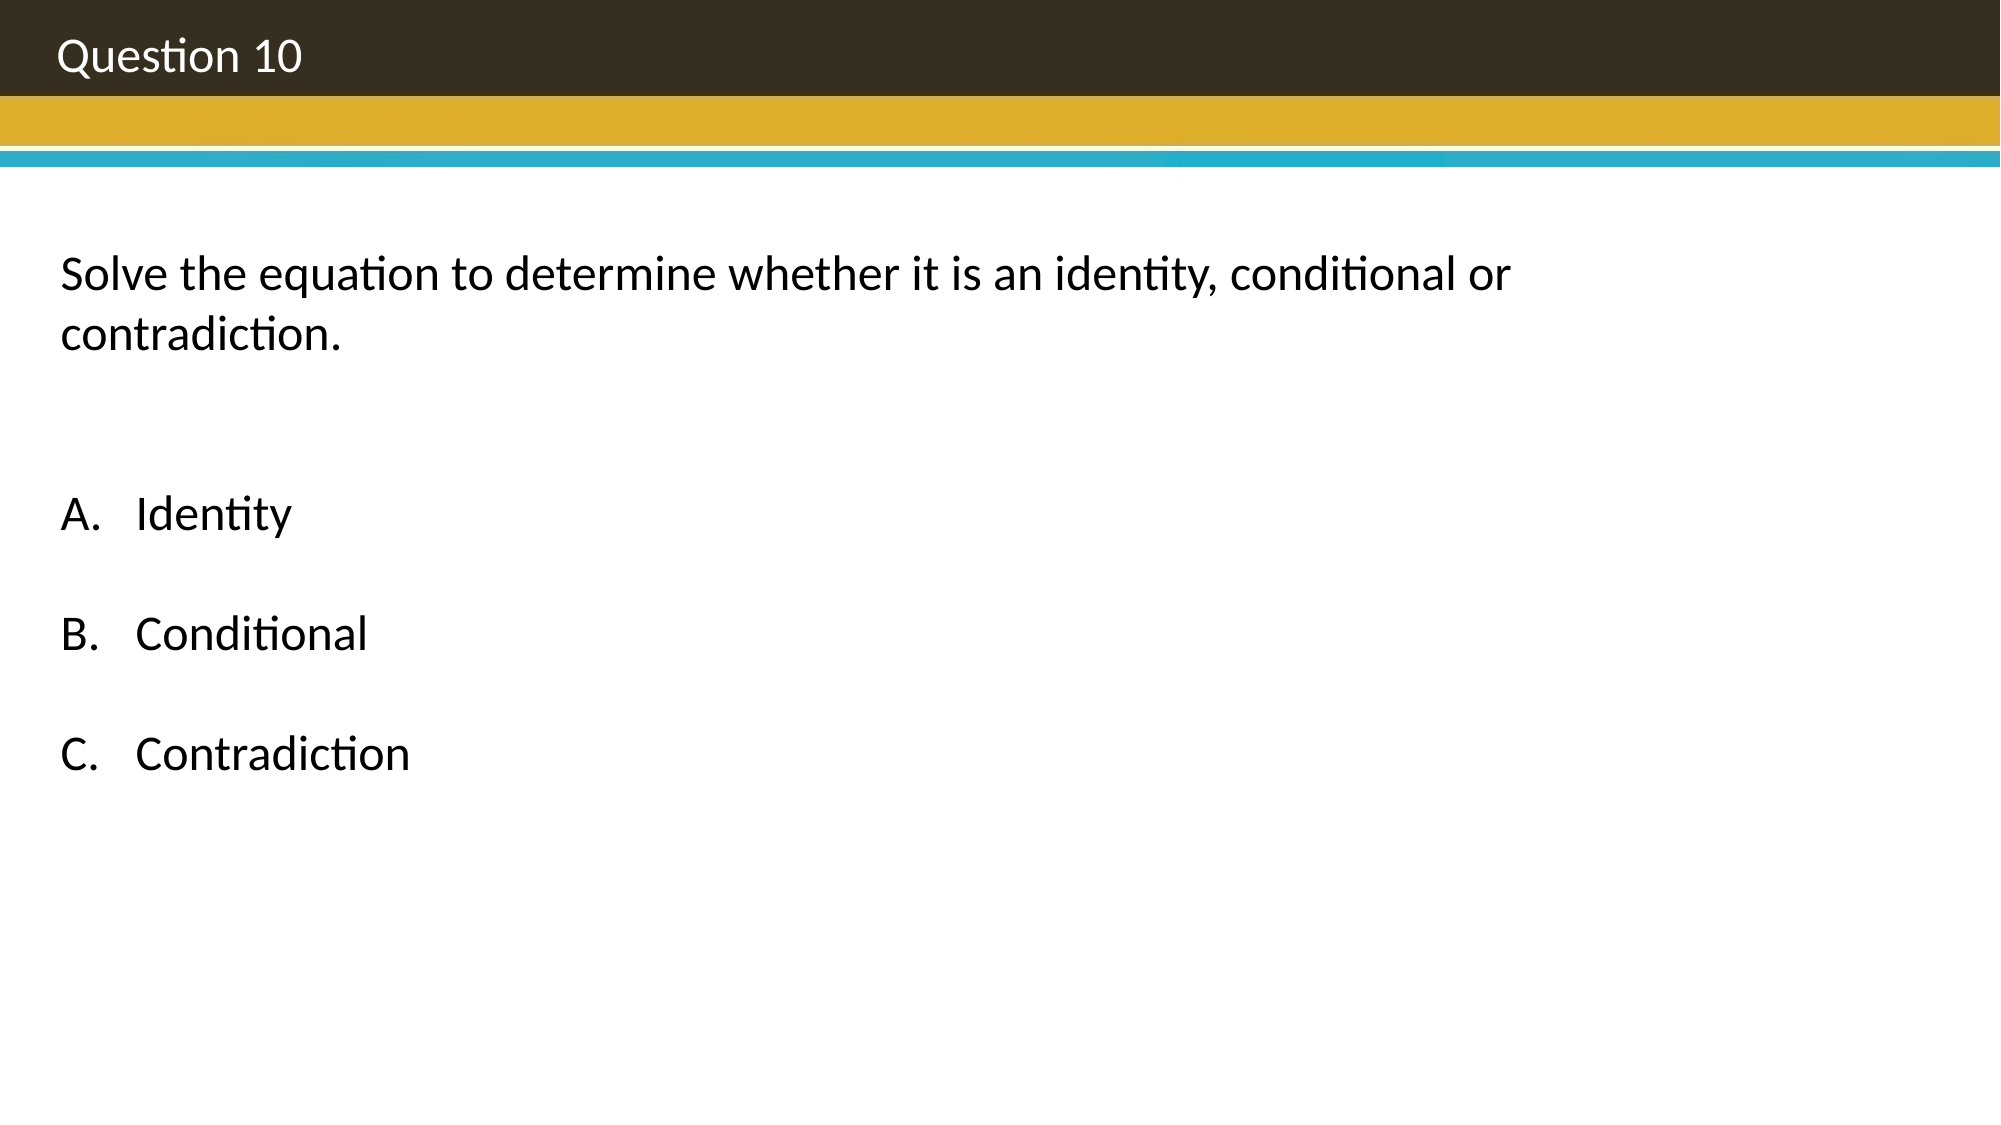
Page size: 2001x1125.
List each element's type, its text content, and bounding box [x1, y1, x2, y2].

picture [0, 0, 2000, 167]
text_box Question 10 [41, 14, 318, 90]
